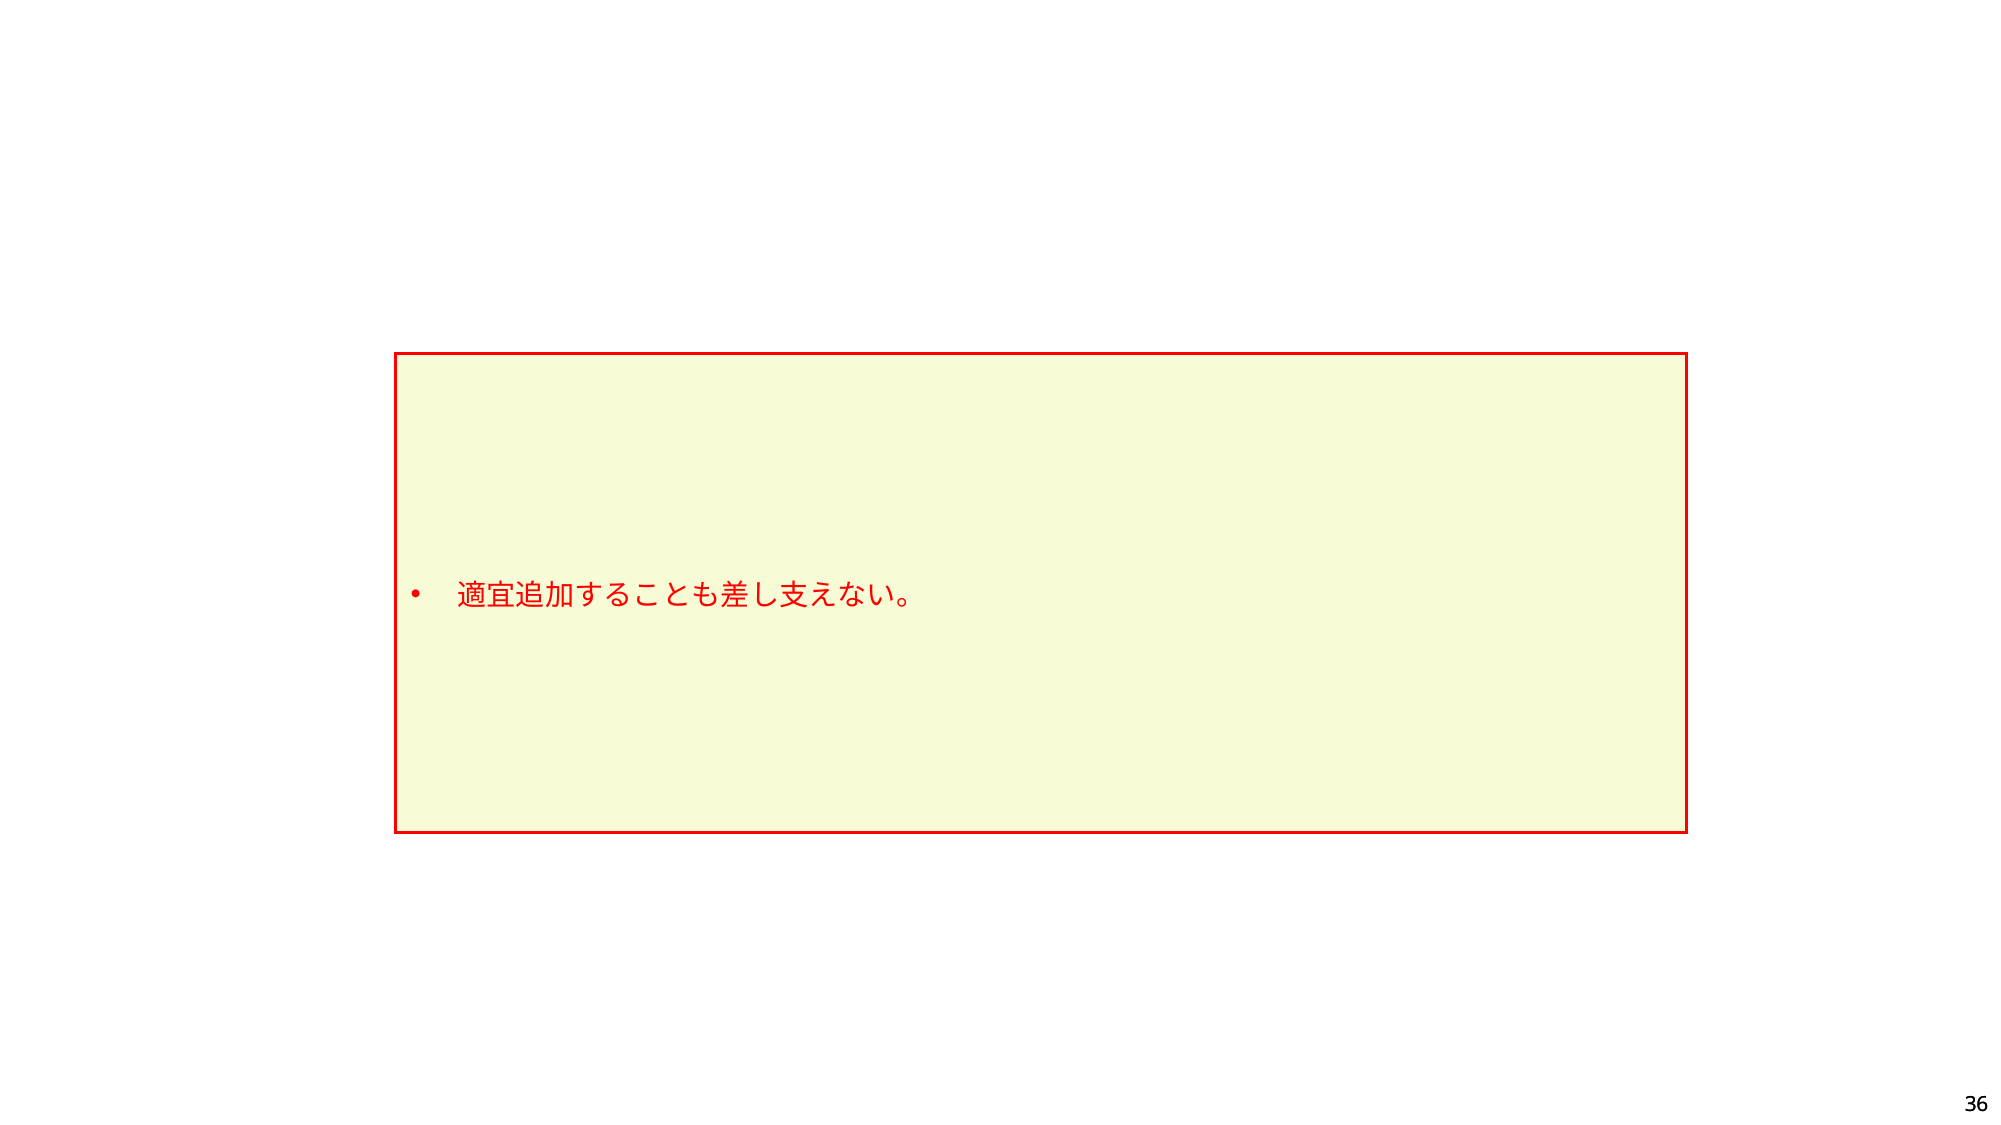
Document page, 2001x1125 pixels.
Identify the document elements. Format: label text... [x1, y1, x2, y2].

text_box 適宜追加することも差し支えない。 [394, 352, 1688, 834]
